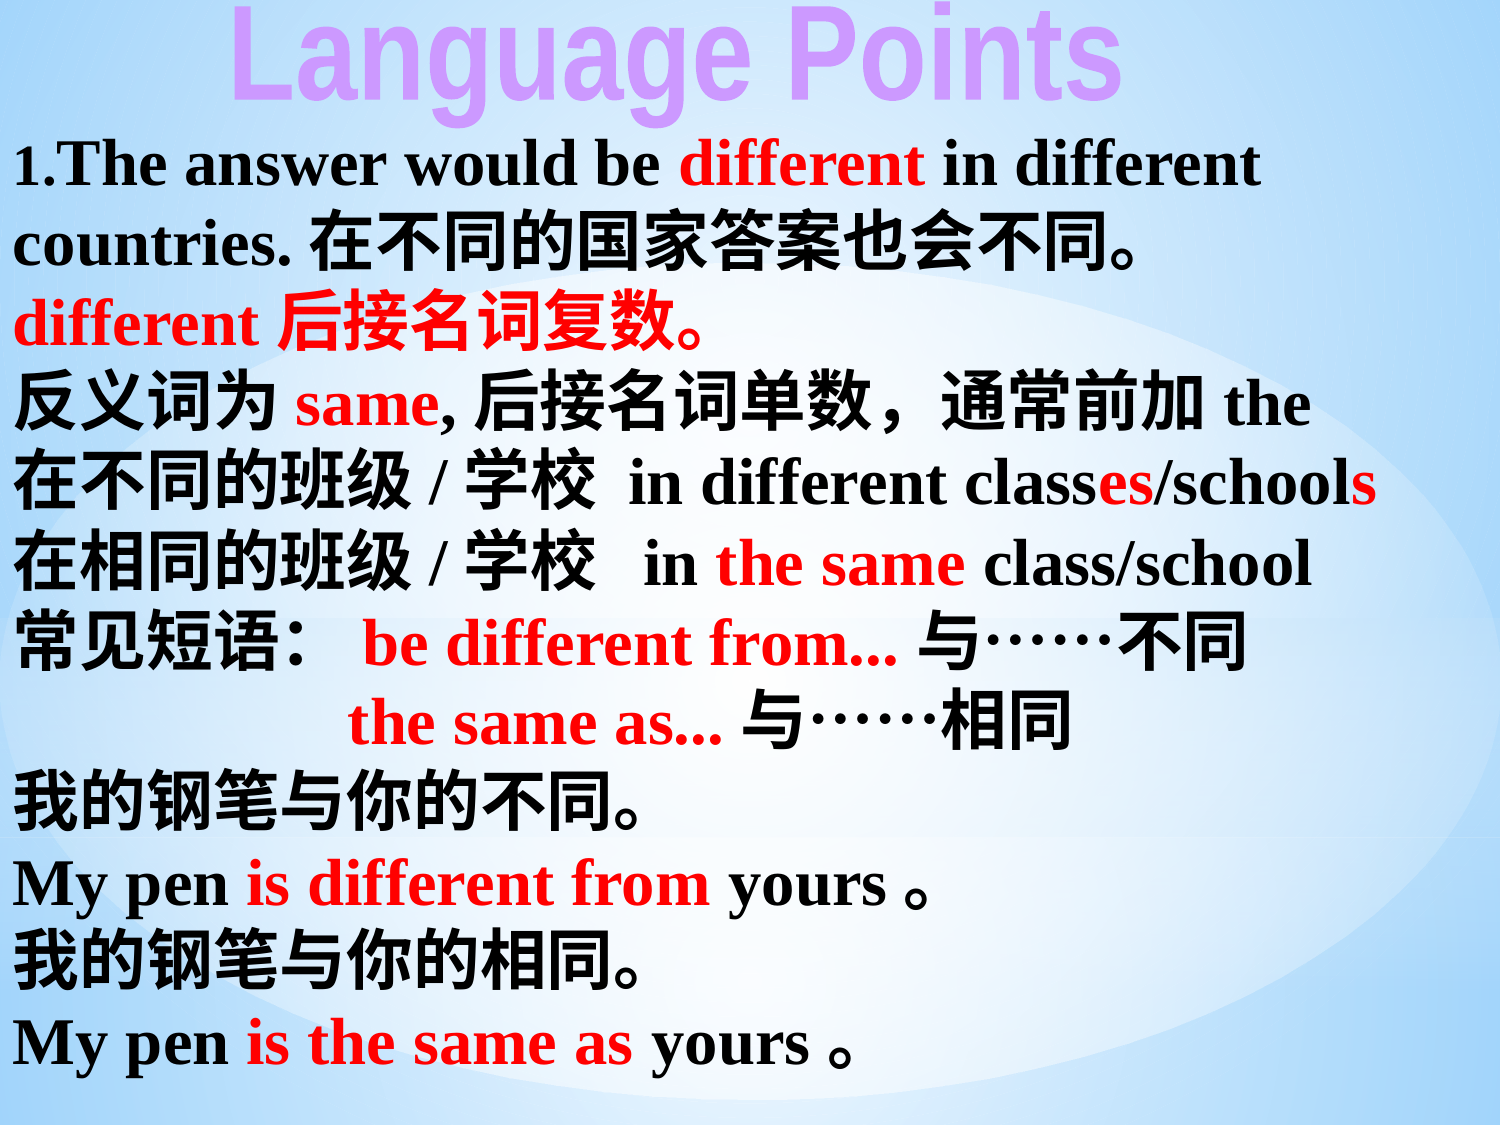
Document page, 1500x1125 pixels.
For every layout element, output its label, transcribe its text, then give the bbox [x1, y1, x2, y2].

text_box 1.The answer would be different in different countries.在不同的国家答案也会不同。 different后接名词复数。 反义词为same,后接名词单数，通常前加the 在不同的班级/学校 in different classes/schools 在相同的班级/学校 in the same class/school 常见短语：be different from...与……不同 the same as...与……相同 我的钢笔与你的不同。 My pen is different from yours。 我的钢笔与你的相同。 My pen is the same as yours。 [0, 111, 1500, 1086]
